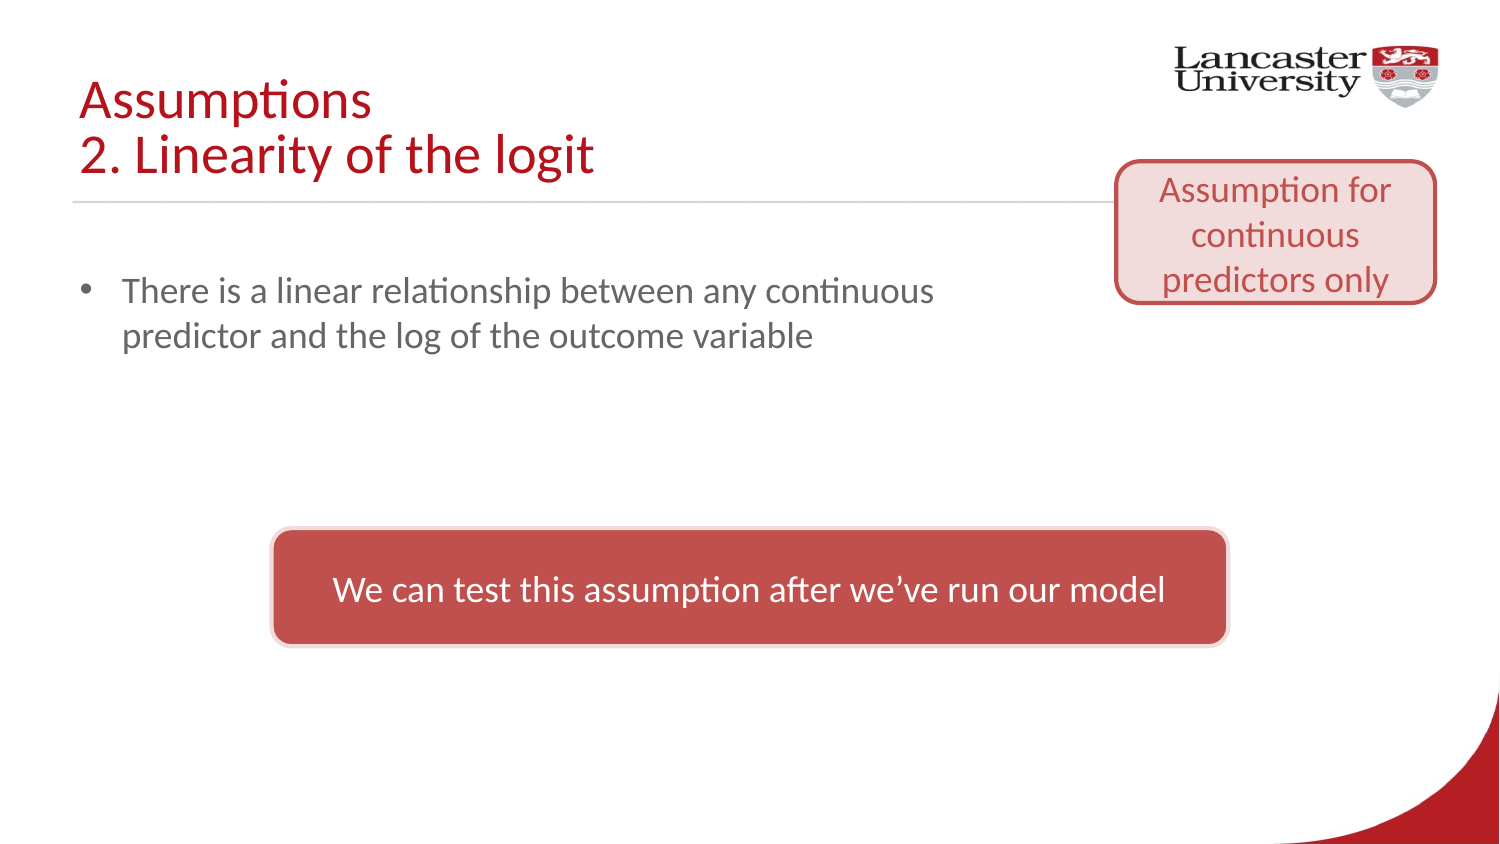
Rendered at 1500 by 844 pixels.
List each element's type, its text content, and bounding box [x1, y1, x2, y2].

picture [0, 0, 1500, 844]
title Assumptions 2. Linearity of the logit [64, 67, 1176, 210]
list There is a linear relationship between any continuous predictor and the log of the outcome variable [64, 258, 999, 844]
text_box We can test this assumption after we’ve run our model [269, 526, 1231, 649]
text_box Assumption for continuous predictors only [1114, 159, 1438, 306]
